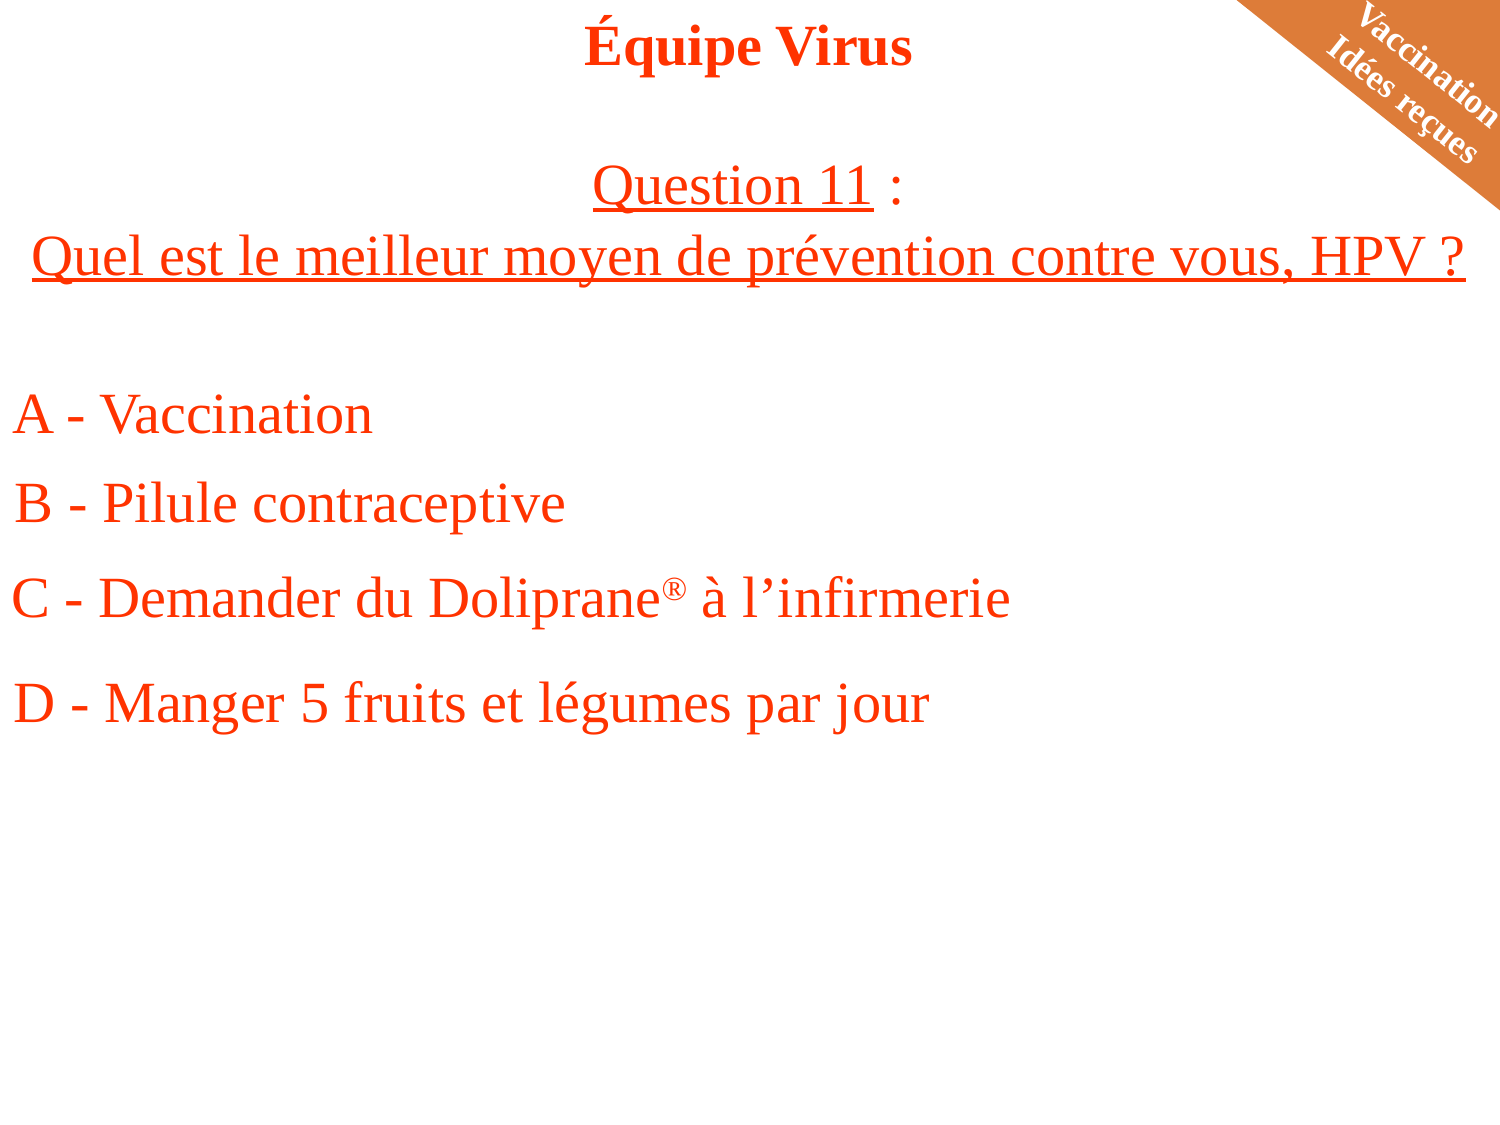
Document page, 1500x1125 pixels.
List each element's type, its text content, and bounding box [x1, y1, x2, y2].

text_box Vaccination Idées reçues [1305, 0, 1500, 210]
text_box A - Vaccination [0, 367, 1499, 453]
text_box B - Pilule contraceptive [0, 456, 1500, 542]
text_box [1233, 0, 1500, 214]
text_box D - Manger 5 fruits et légumes par jour [0, 656, 1500, 742]
text_box C - Demander du Doliprane® à l’infirmerie [0, 552, 1497, 637]
text_box Équipe Virus Question 11 : Quel est le meilleur moyen de prévention contre vous, HPV ? [0, 0, 1499, 294]
